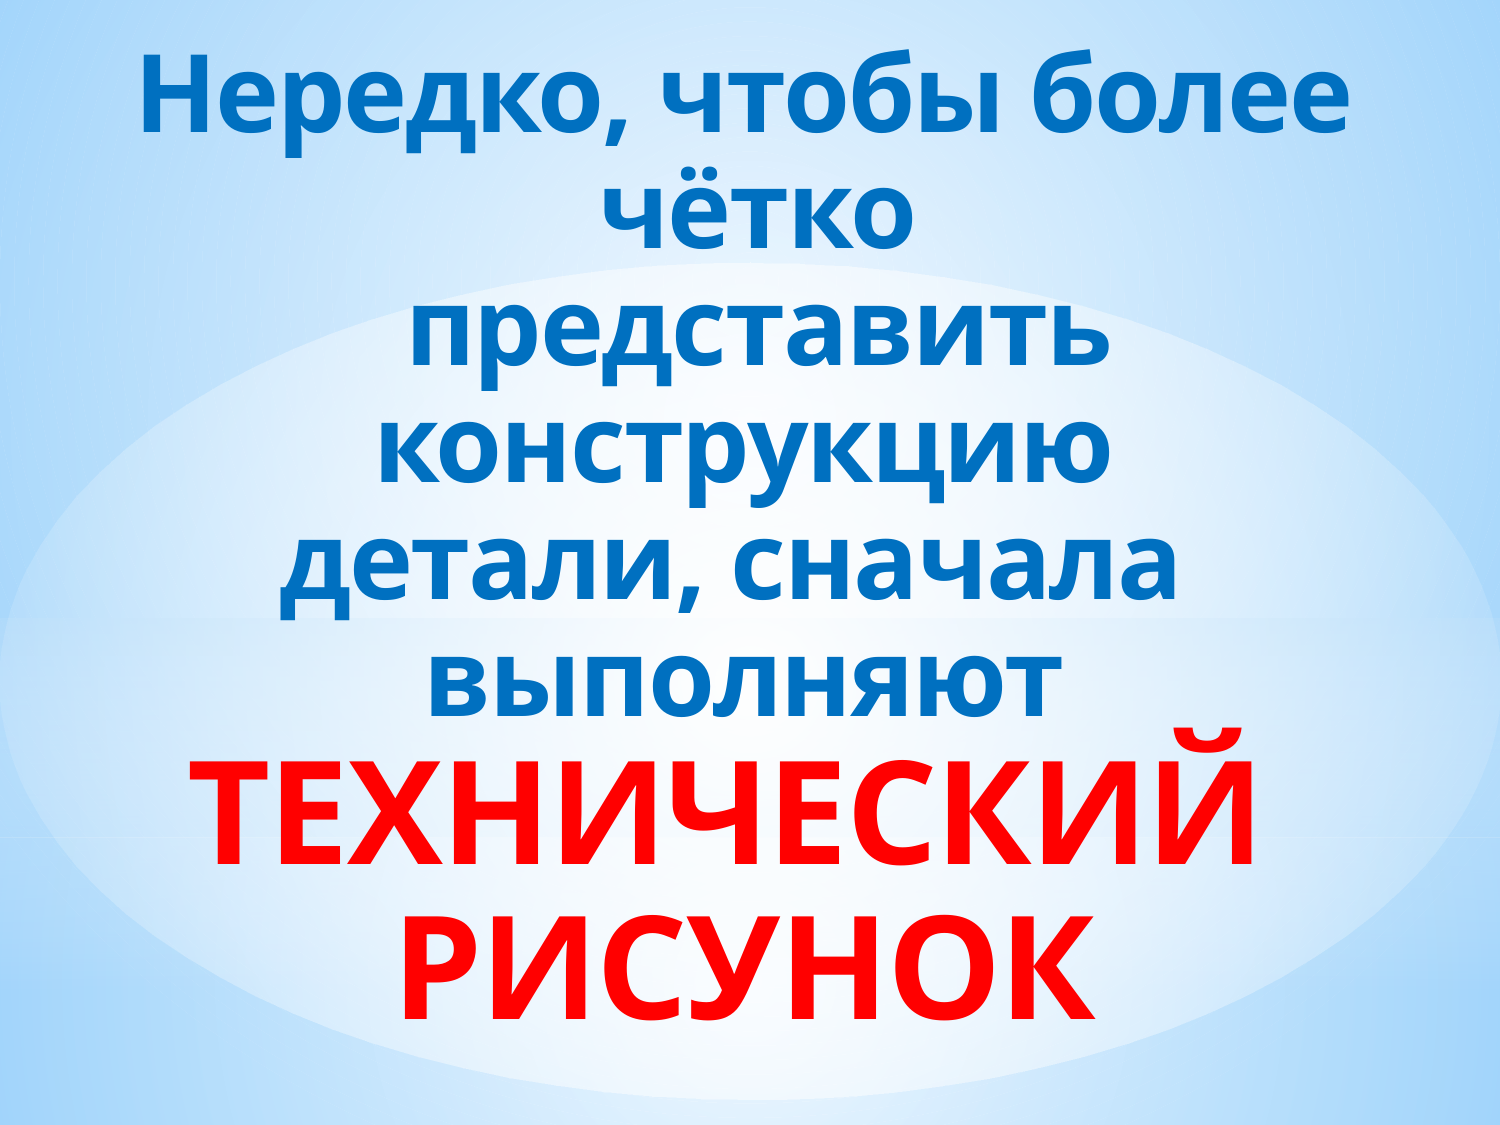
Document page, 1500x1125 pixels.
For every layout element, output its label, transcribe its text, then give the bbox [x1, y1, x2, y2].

list Нередко, чтобы более чётко представить конструкцию детали, сначала выполняют ТЕХНИЧЕСКИЙ РИСУНОК [41, 30, 1448, 1058]
